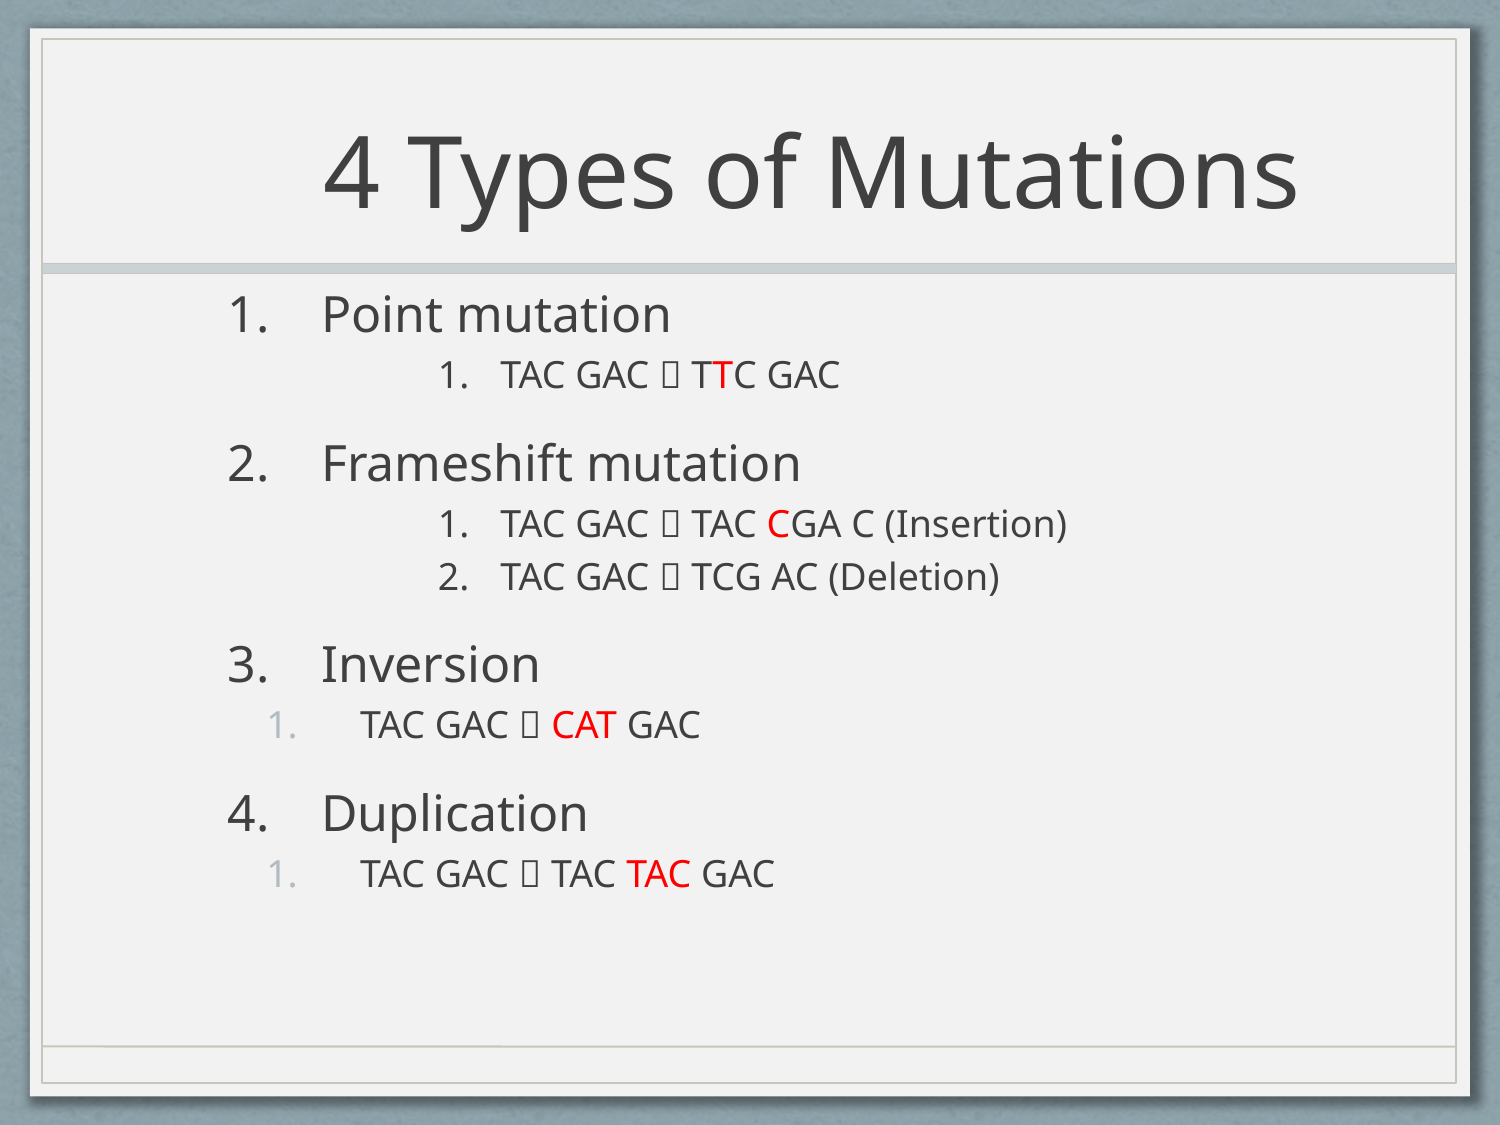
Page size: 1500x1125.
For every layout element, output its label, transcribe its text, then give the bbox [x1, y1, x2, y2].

title 4 Types of Mutations [174, 75, 1450, 263]
list Point mutation TAC GAC  TTC GAC Frameshift mutation TAC GAC  TAC CGA C (Insertion) TAC GAC  TCG AC (Deletion) Inversion TAC GAC  CAT GAC Duplication TAC GAC  TAC TAC GAC [212, 282, 1275, 1100]
